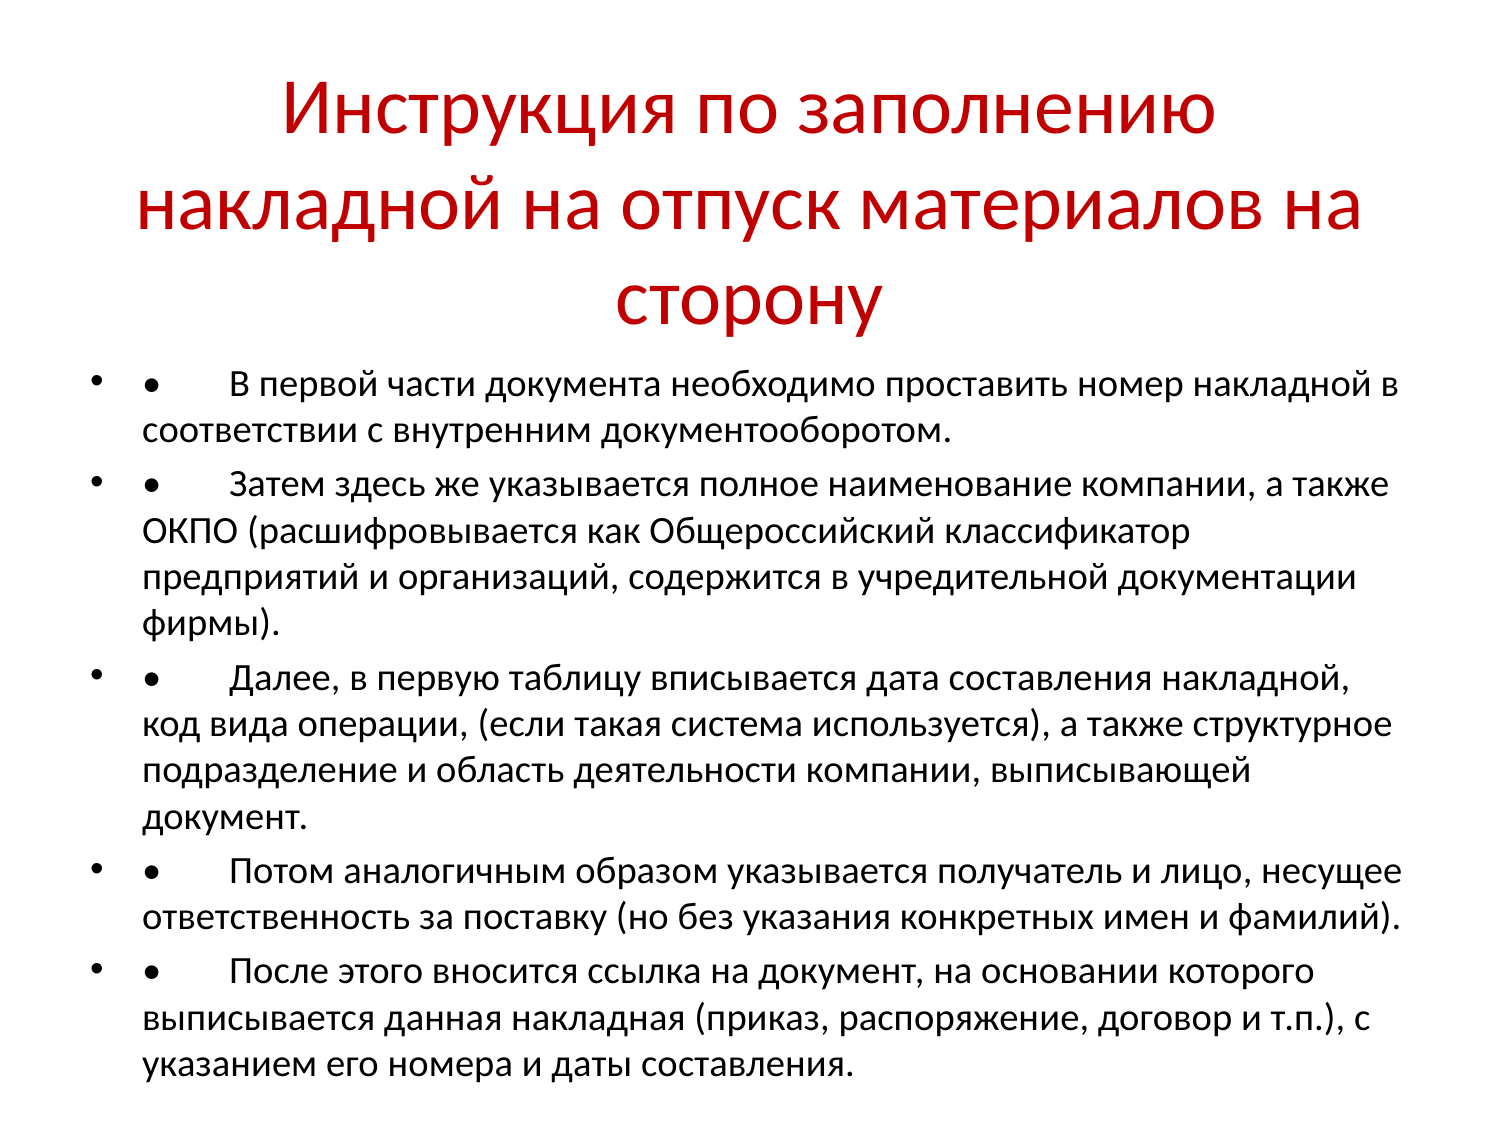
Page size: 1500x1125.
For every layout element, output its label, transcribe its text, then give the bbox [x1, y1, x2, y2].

list • В первой части документа необходимо проставить номер накладной в соответствии с внутренним документооборотом. • Затем здесь же указывается полное наименование компании, а также ОКПО (расшифровывается как Общероссийский классификатор предприятий и организаций, содержится в учредительной документации фирмы). • Далее, в первую таблицу вписывается дата составления накладной, код вида операции, (если такая система используется), а также структурное подразделение и область деятельности компании, выписывающей документ. • Потом аналогичным образом указывается получатель и лицо, несущее ответственность за поставку (но без указания конкретных имен и фамилий). • После этого вносится ссылка на документ, на основании которого выписывается данная накладная (приказ, распоряжение, договор и т.п.), с указанием его номера и даты составления. [75, 349, 1425, 1106]
title Инструкция по заполнению накладной на отпуск материалов на сторону [75, 45, 1425, 349]
